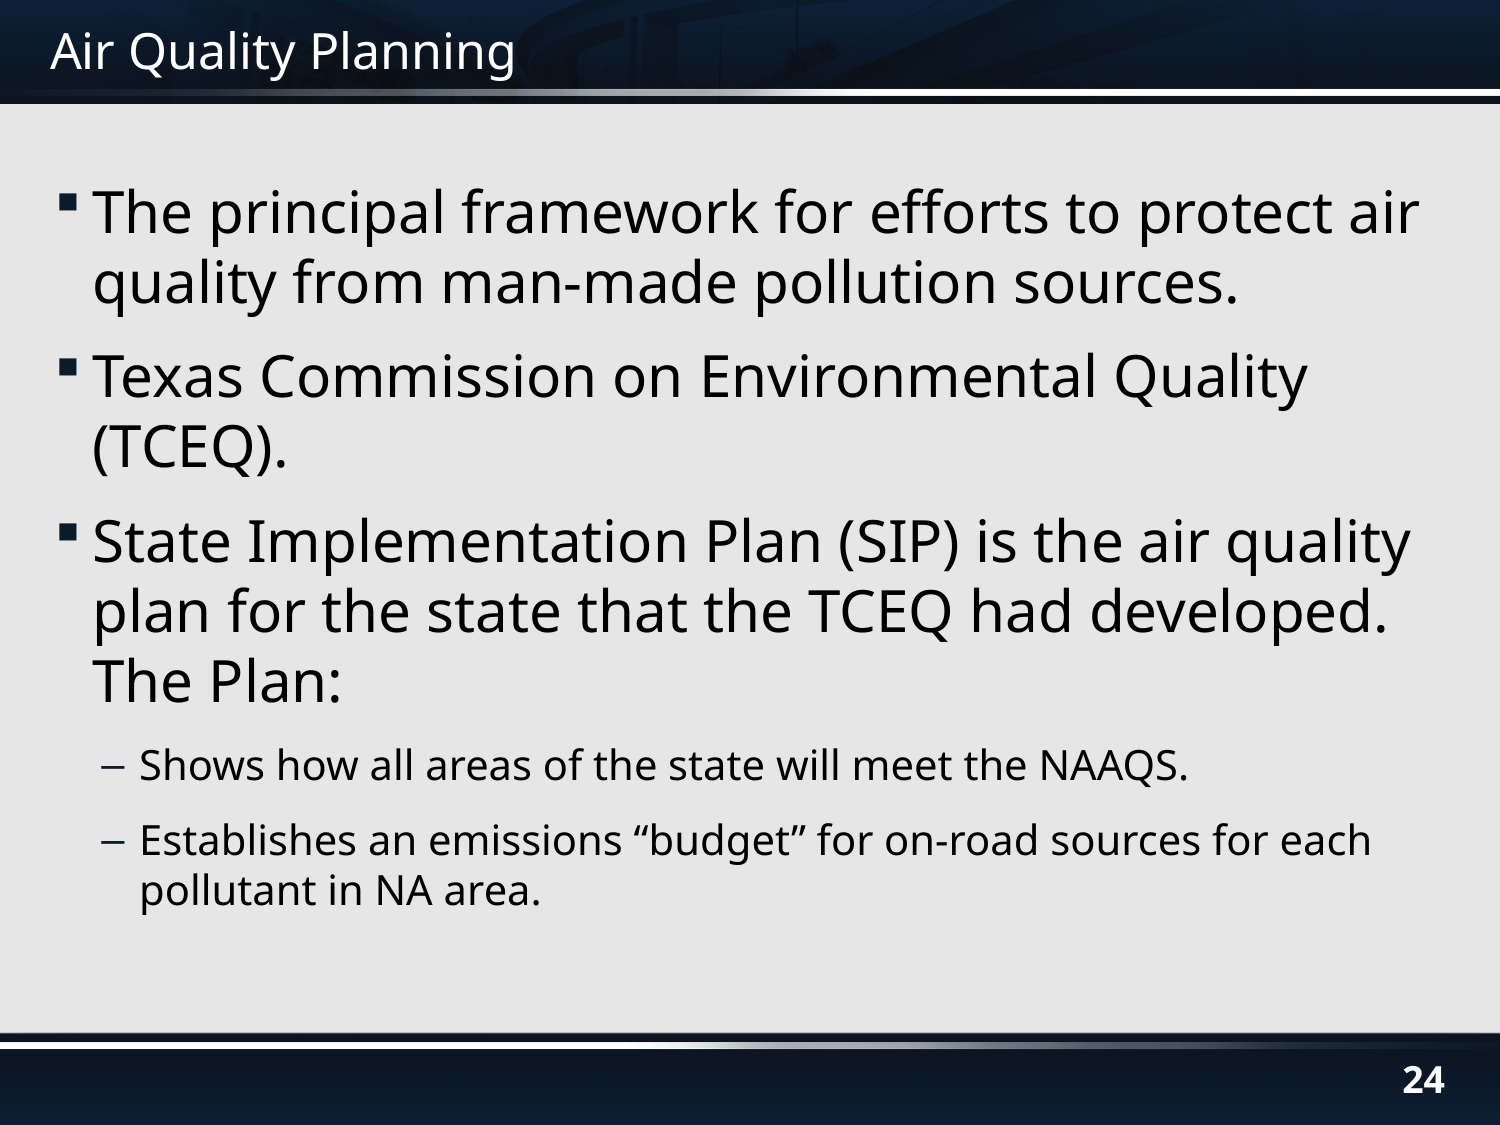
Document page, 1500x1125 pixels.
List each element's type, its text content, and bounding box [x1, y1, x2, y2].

title Air Quality Planning [50, 12, 1421, 89]
list The principal framework for efforts to protect air quality from man-made pollution sources. Texas Commission on Environmental Quality (TCEQ). State Implementation Plan (SIP) is the air quality plan for the state that the TCEQ had developed. The Plan: Shows how all areas of the state will meet the NAAQS. Establishes an emissions “budget” for on-road sources for each pollutant in NA area. [54, 174, 1446, 1025]
picture [0, 1032, 1500, 1125]
picture [0, 0, 1500, 104]
